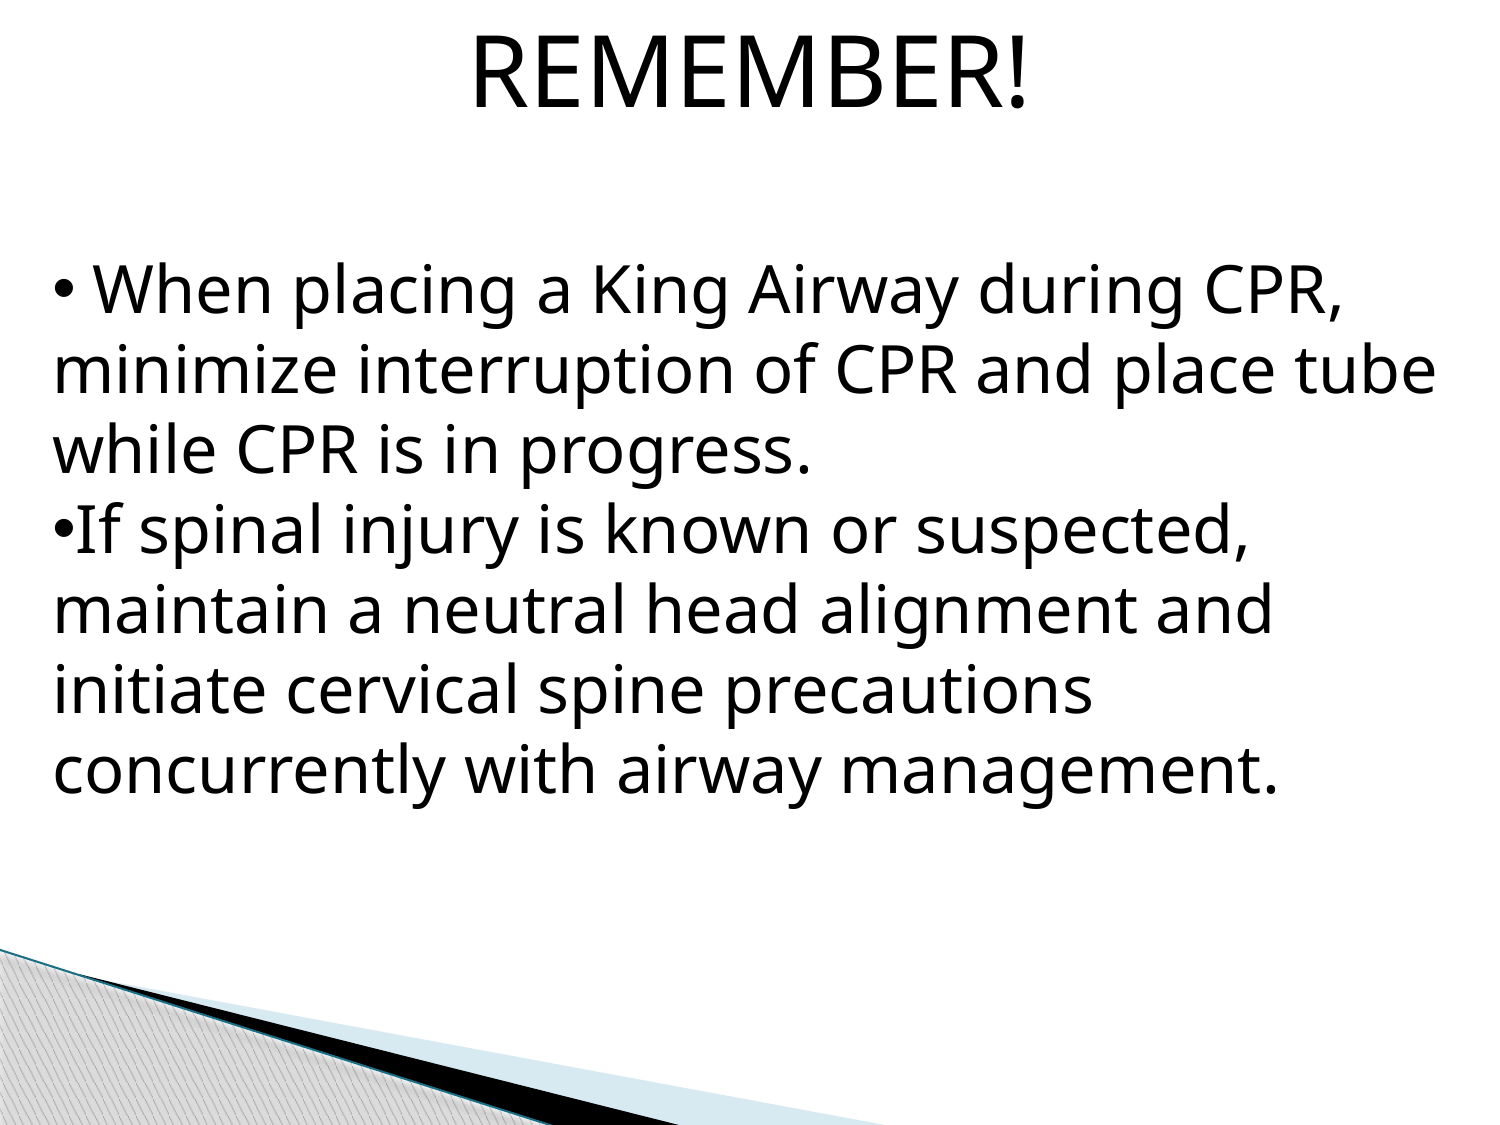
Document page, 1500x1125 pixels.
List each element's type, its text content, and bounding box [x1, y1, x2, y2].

text_box REMEMBER! When placing a King Airway during CPR, minimize interruption of CPR and place tube while CPR is in progress. If spinal injury is known or suspected, maintain a neutral head alignment and initiate cervical spine precautions concurrently with airway management. [37, 0, 1463, 815]
